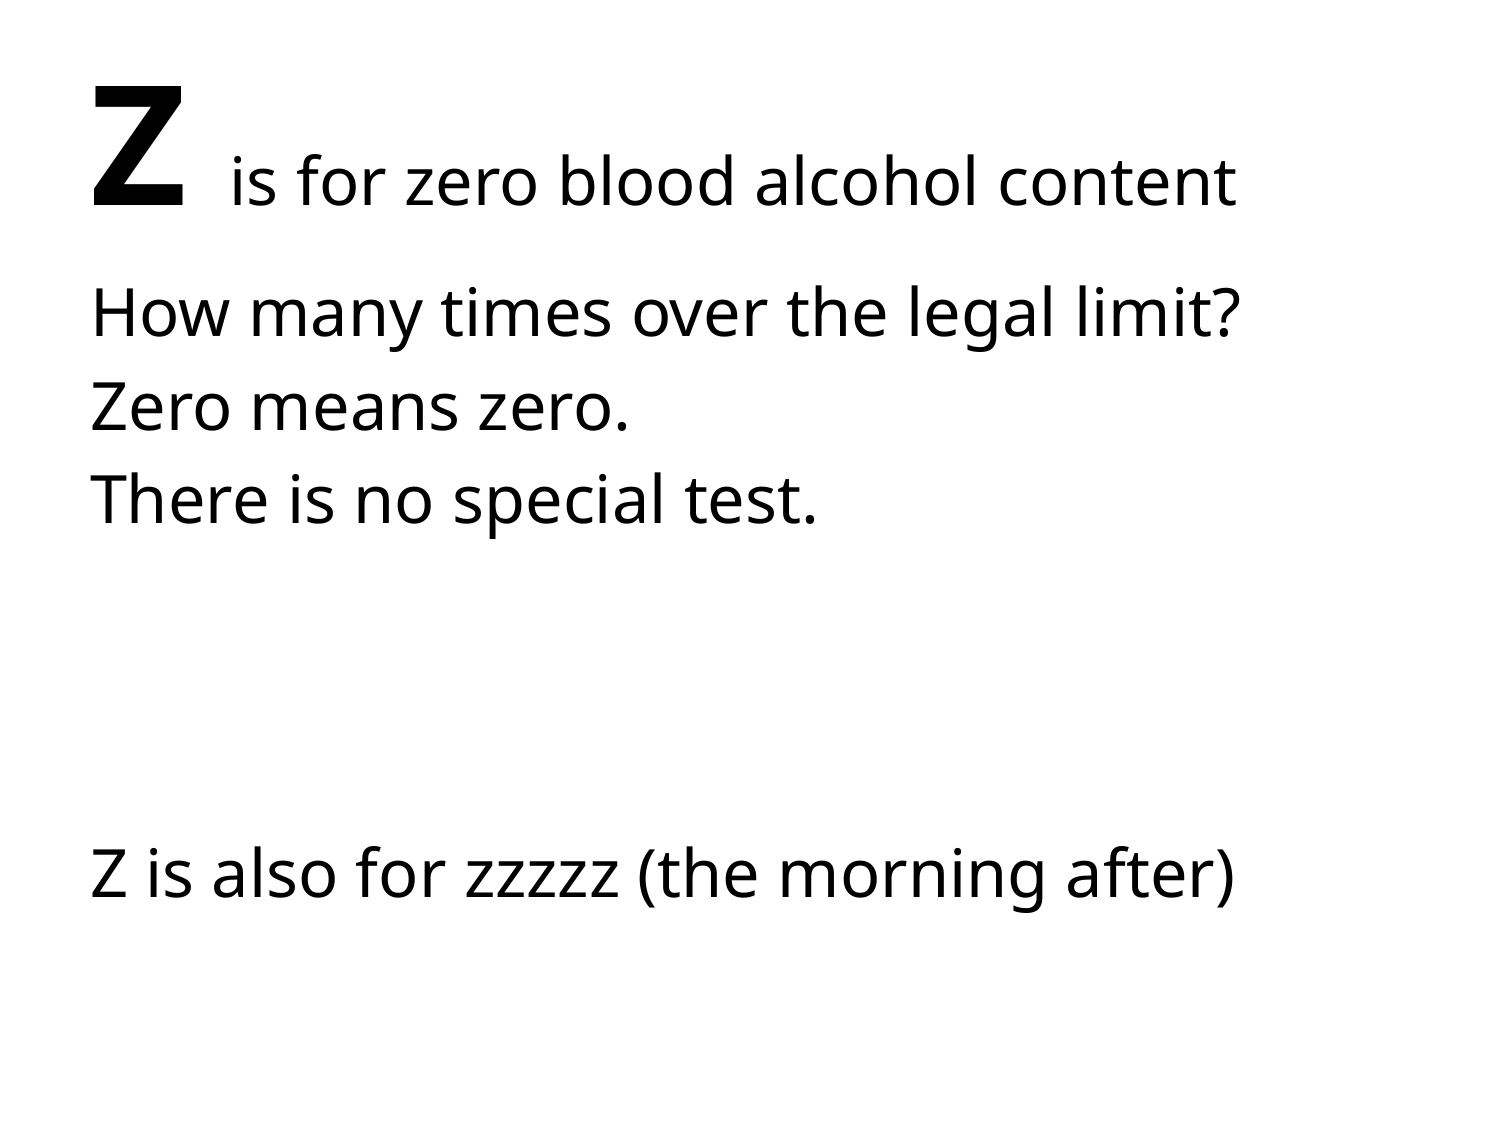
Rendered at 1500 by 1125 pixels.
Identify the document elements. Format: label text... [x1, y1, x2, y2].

title Z is for zero blood alcohol content [75, 45, 1425, 233]
list How many times over the legal limit? Zero means zero. There is no special test. Z is also for zzzzz (the morning after) [75, 262, 1425, 1005]
